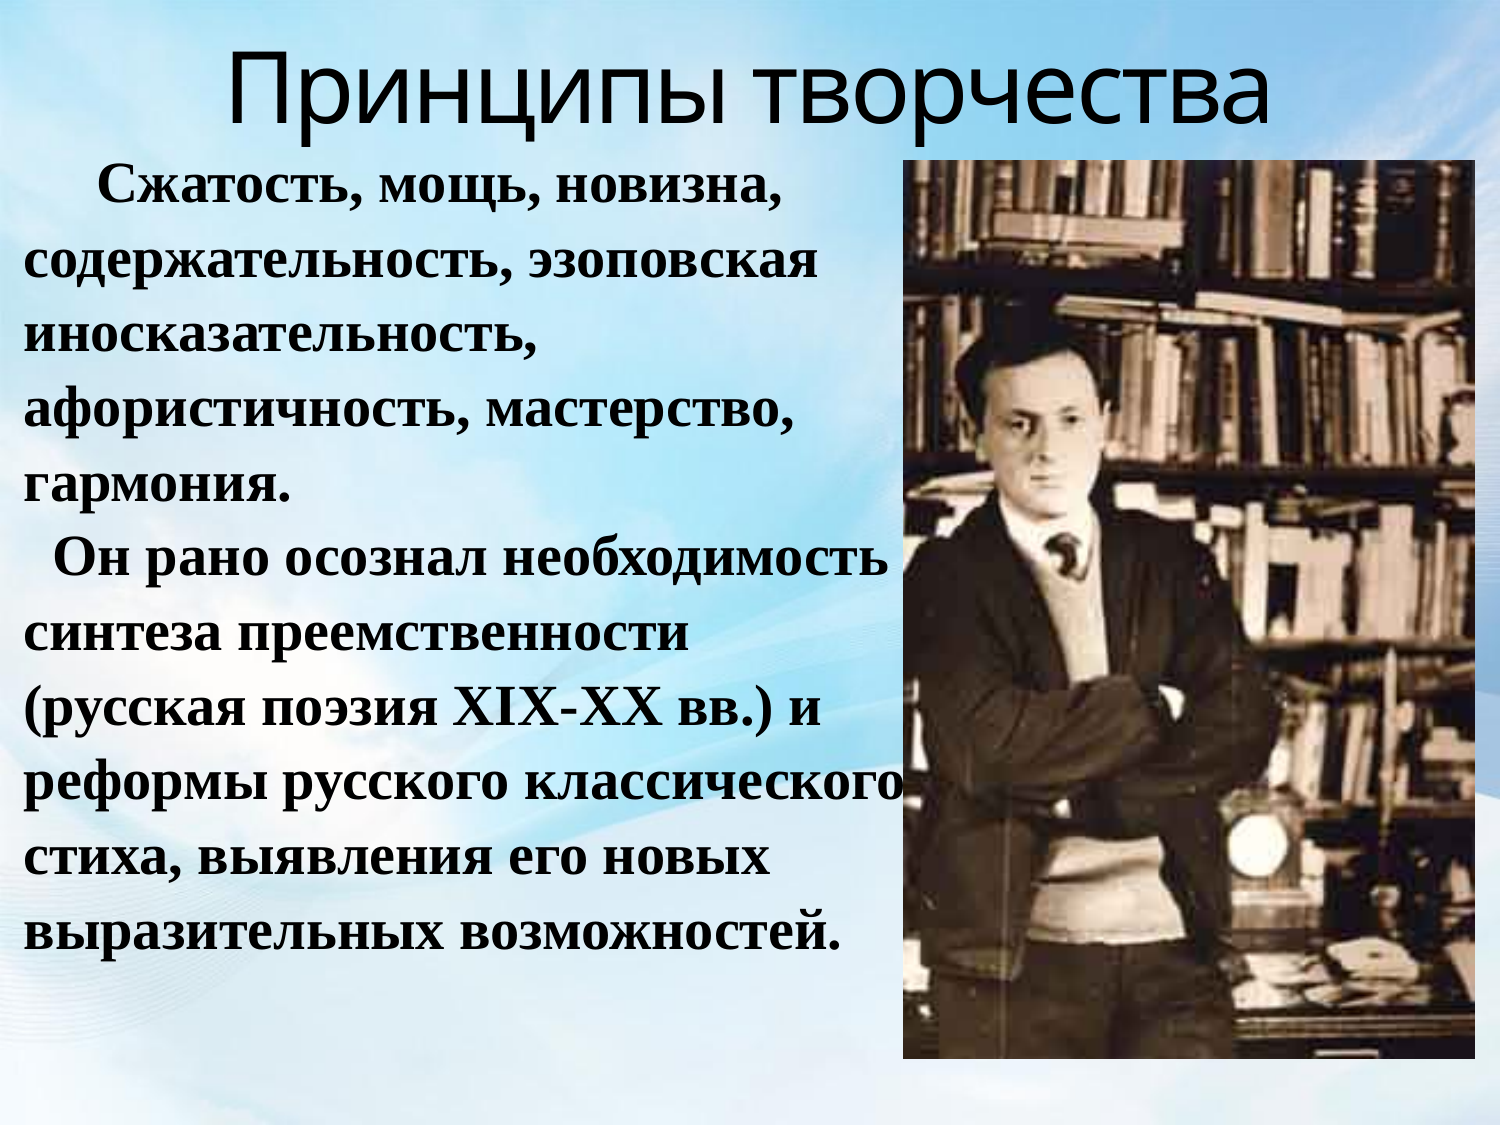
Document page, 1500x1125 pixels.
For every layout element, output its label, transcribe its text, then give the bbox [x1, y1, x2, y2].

list Сжатость, мощь, новизна, содержательность, эзоповская иносказательность, афористичность, мастерство, гармония. Он рано осознал необходимость синтеза преемственности (русская поэзия XIX-XX вв.) и реформы русского классического стиха, выявления его новых выразительных возможностей. [23, 152, 950, 1061]
picture [0, 0, 1500, 1125]
title Принципы творчества [62, 37, 1438, 159]
